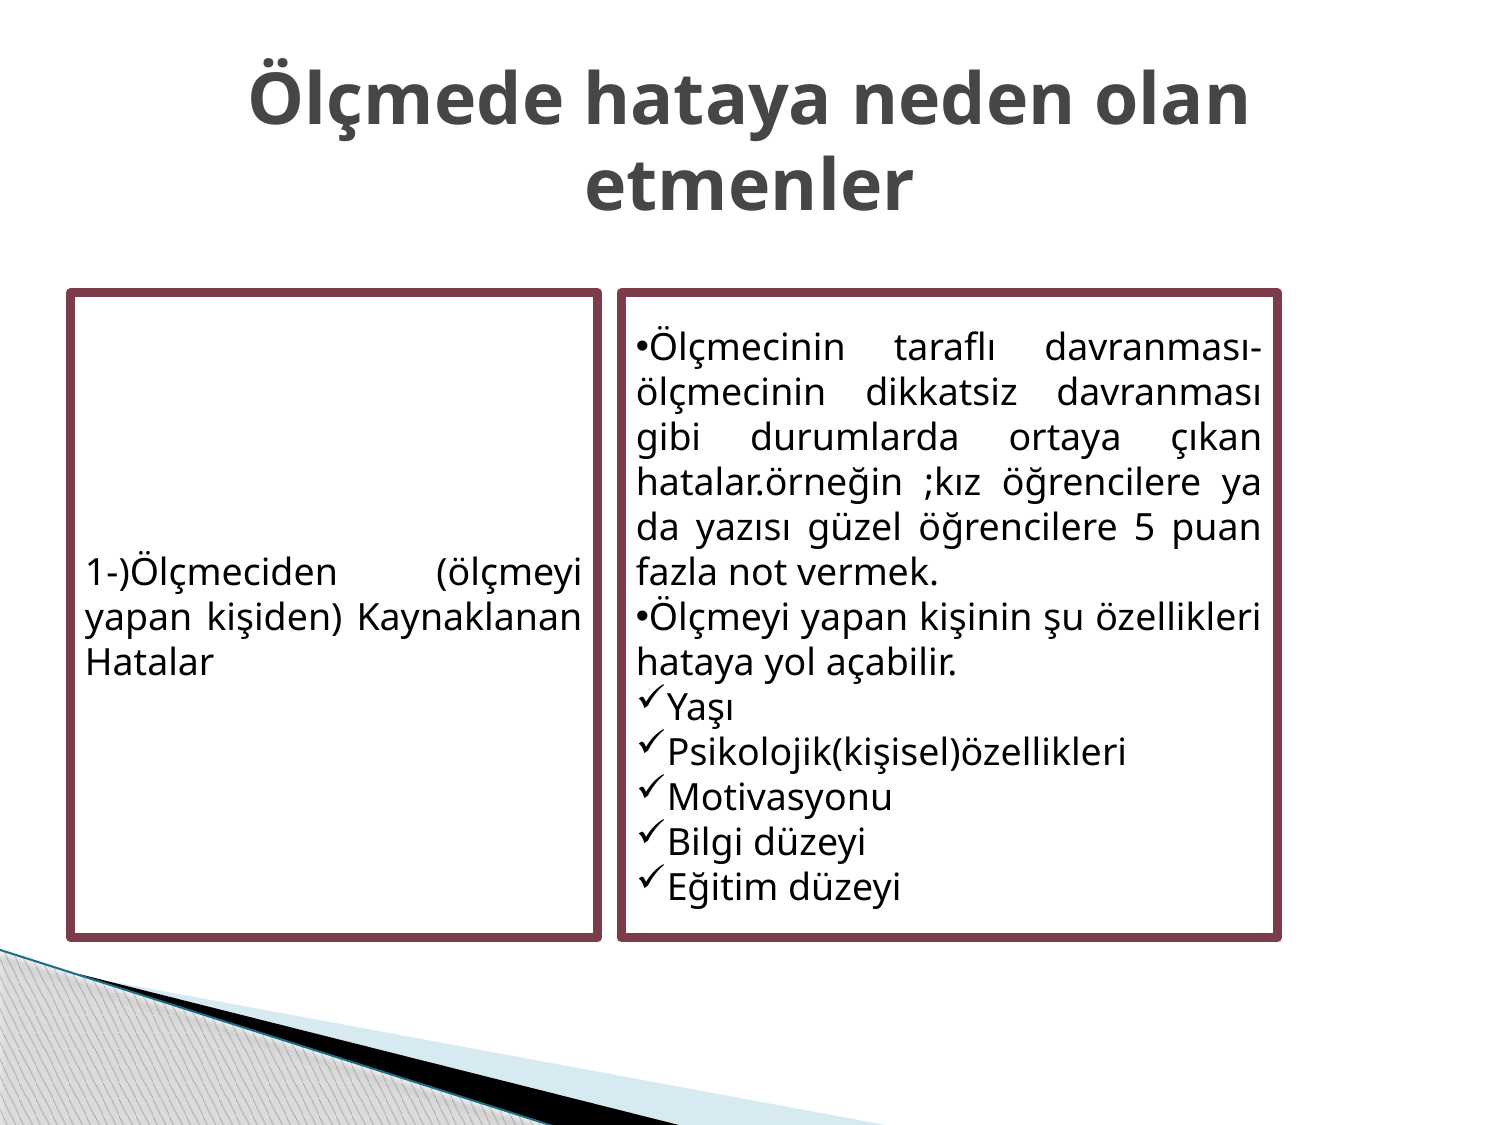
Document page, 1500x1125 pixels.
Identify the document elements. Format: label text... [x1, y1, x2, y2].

title Ölçmede hataya neden olan etmenler [75, 45, 1425, 233]
text_box 1-)Ölçmeciden (ölçmeyi yapan kişiden) Kaynaklanan Hatalar [66, 288, 602, 942]
text_box Ölçmecinin taraflı davranması-ölçmecinin dikkatsiz davranması gibi durumlarda ortaya çıkan hatalar.örneğin ;kız öğrencilere ya da yazısı güzel öğrencilere 5 puan fazla not vermek. Ölçmeyi yapan kişinin şu özellikleri hataya yol açabilir. Yaşı Psikolojik(kişisel)özellikleri Motivasyonu Bilgi düzeyi Eğitim düzeyi [617, 288, 1282, 942]
